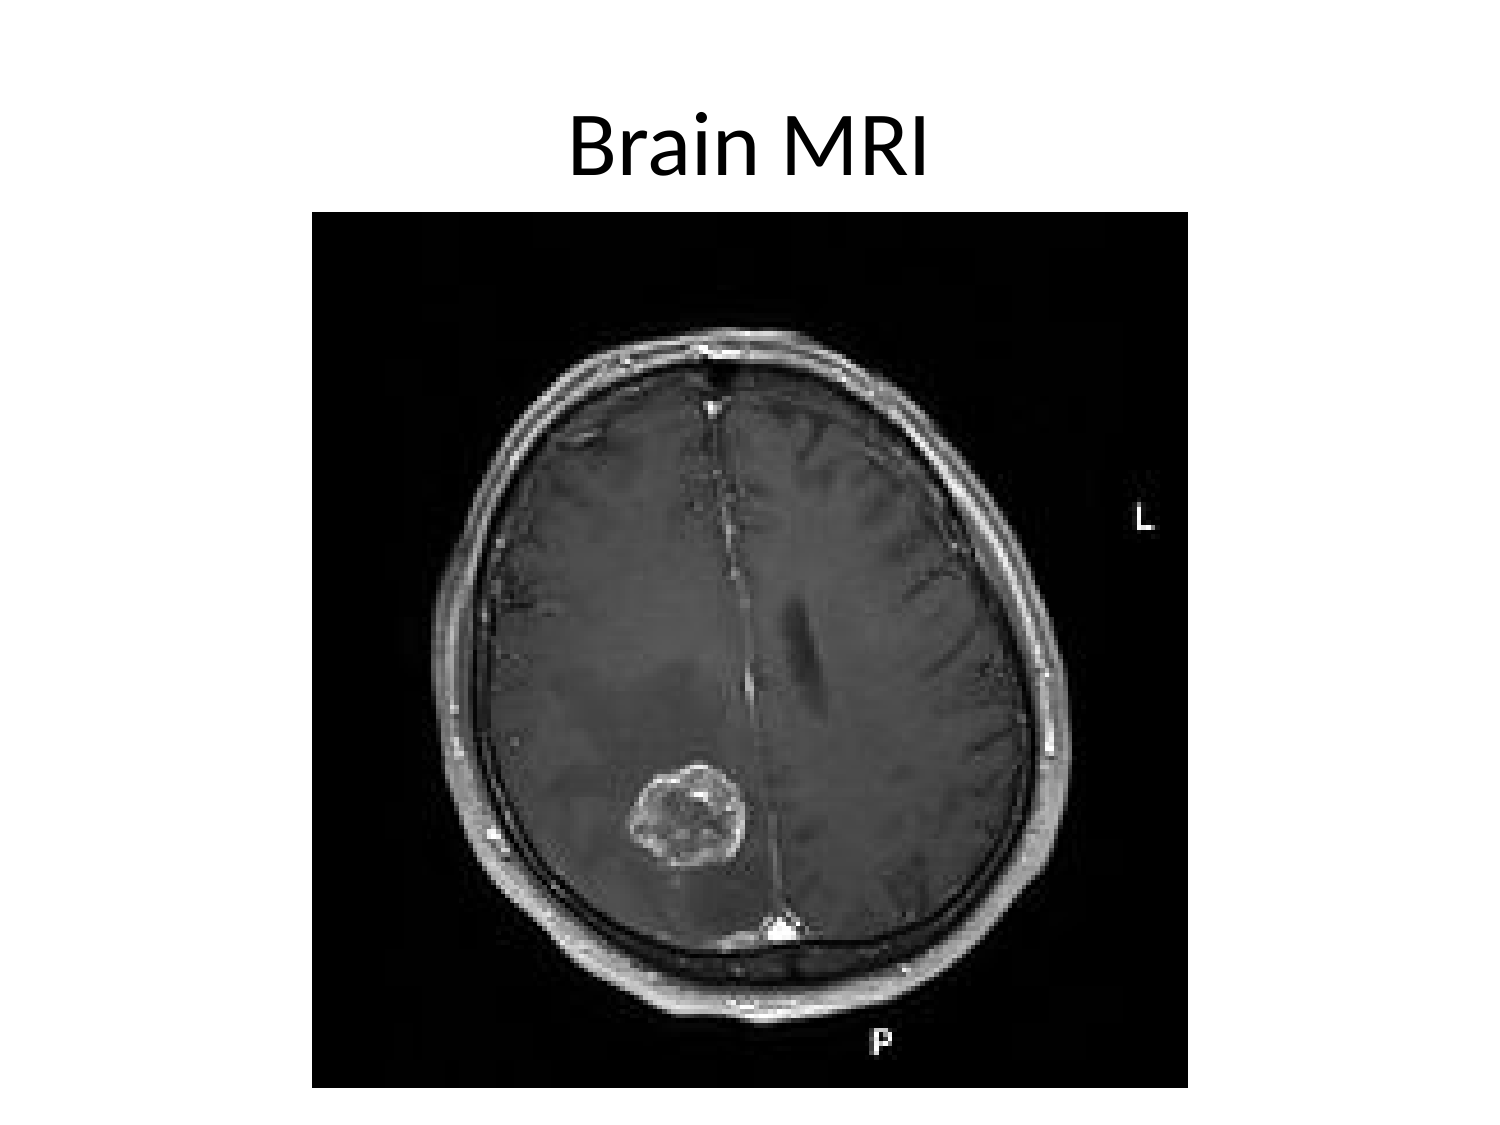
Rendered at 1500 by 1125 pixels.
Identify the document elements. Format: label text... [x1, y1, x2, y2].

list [312, 212, 1188, 1088]
title Brain MRI [75, 45, 1425, 233]
